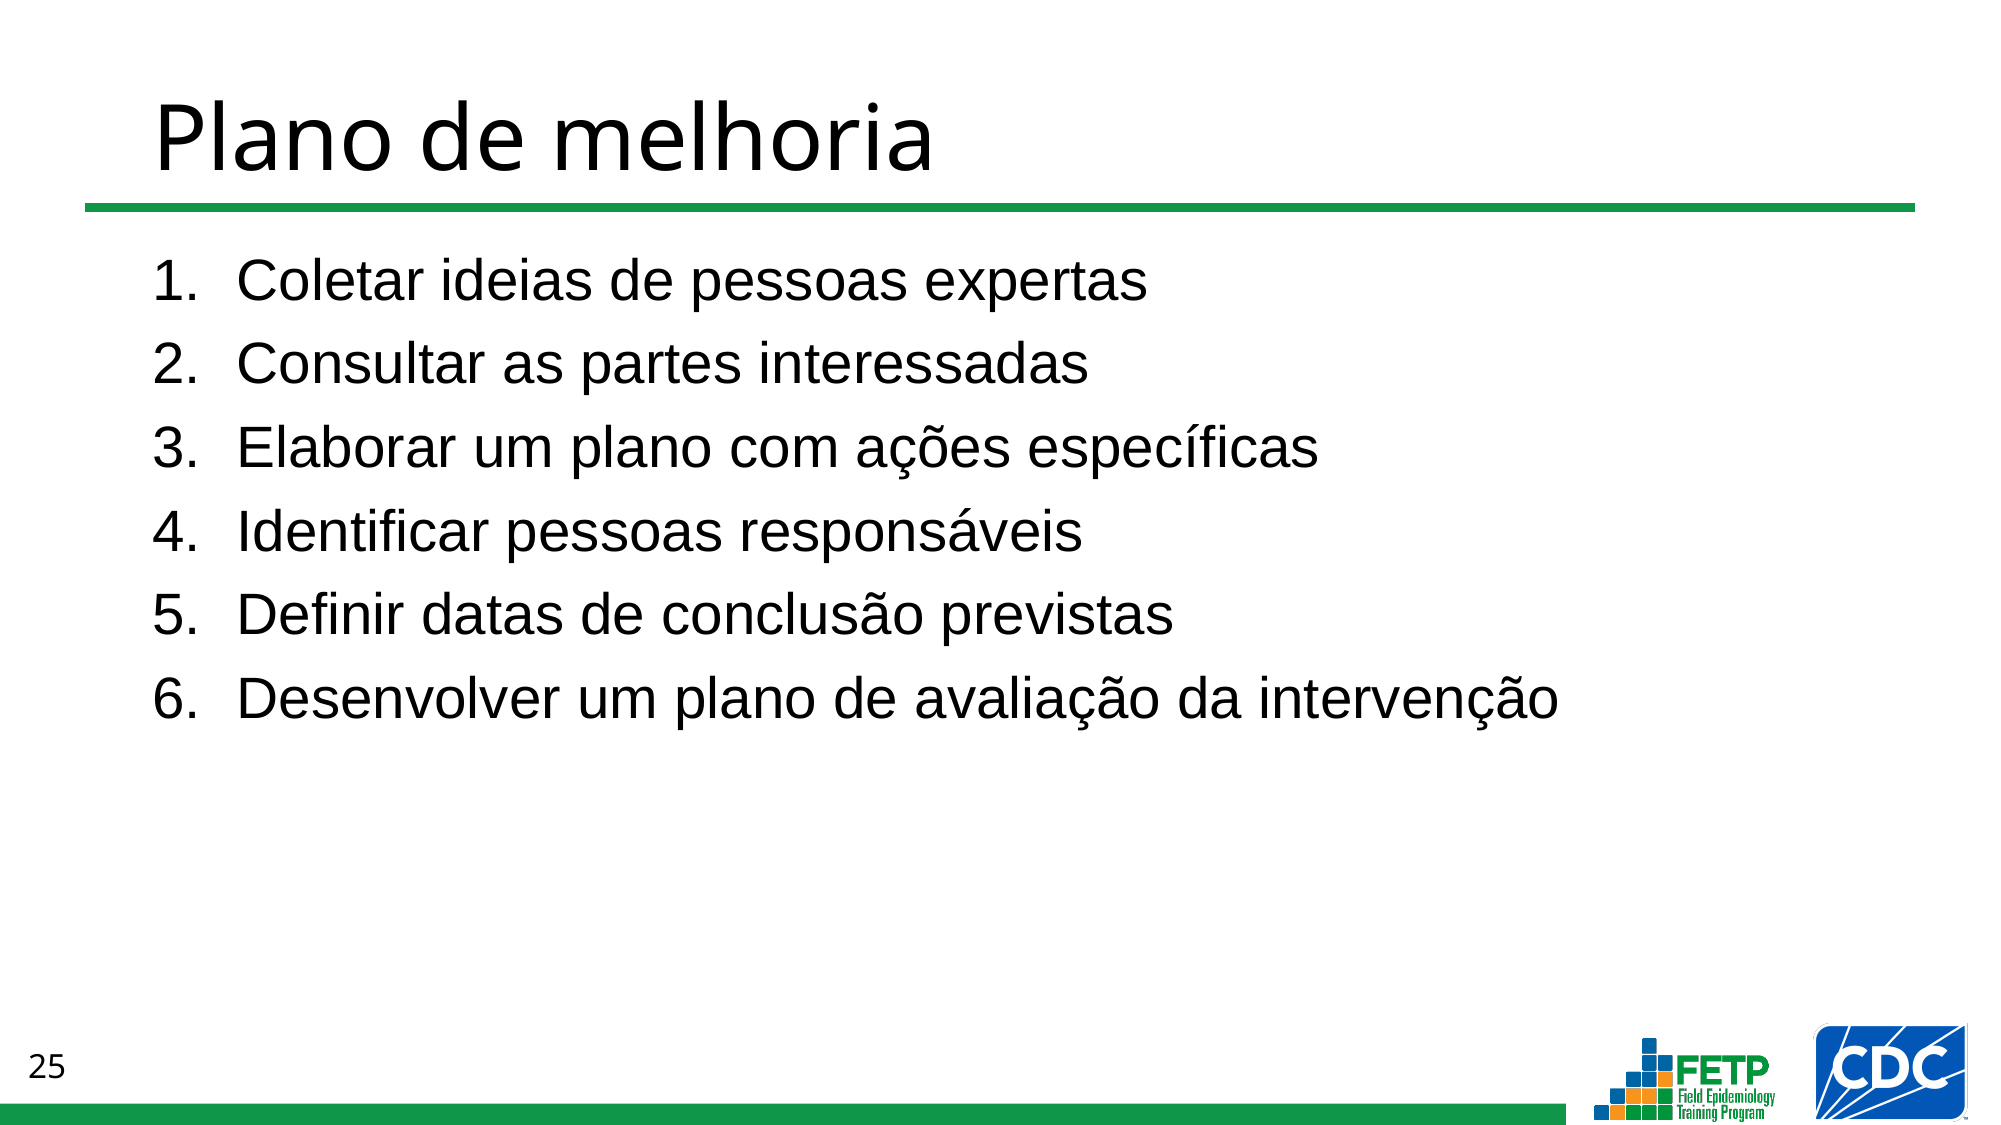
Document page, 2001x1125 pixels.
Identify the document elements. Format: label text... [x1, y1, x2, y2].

title Plano de melhoria [137, 75, 1863, 207]
picture [1594, 1038, 1775, 1122]
list Coletar ideias de pessoas expertas Consultar as partes interessadas Elaborar um plano com ações específicas Identificar pessoas responsáveis Definir datas de conclusão previstas Desenvolver um plano de avaliação da intervenção [137, 242, 1863, 1004]
picture [1813, 1023, 1968, 1122]
